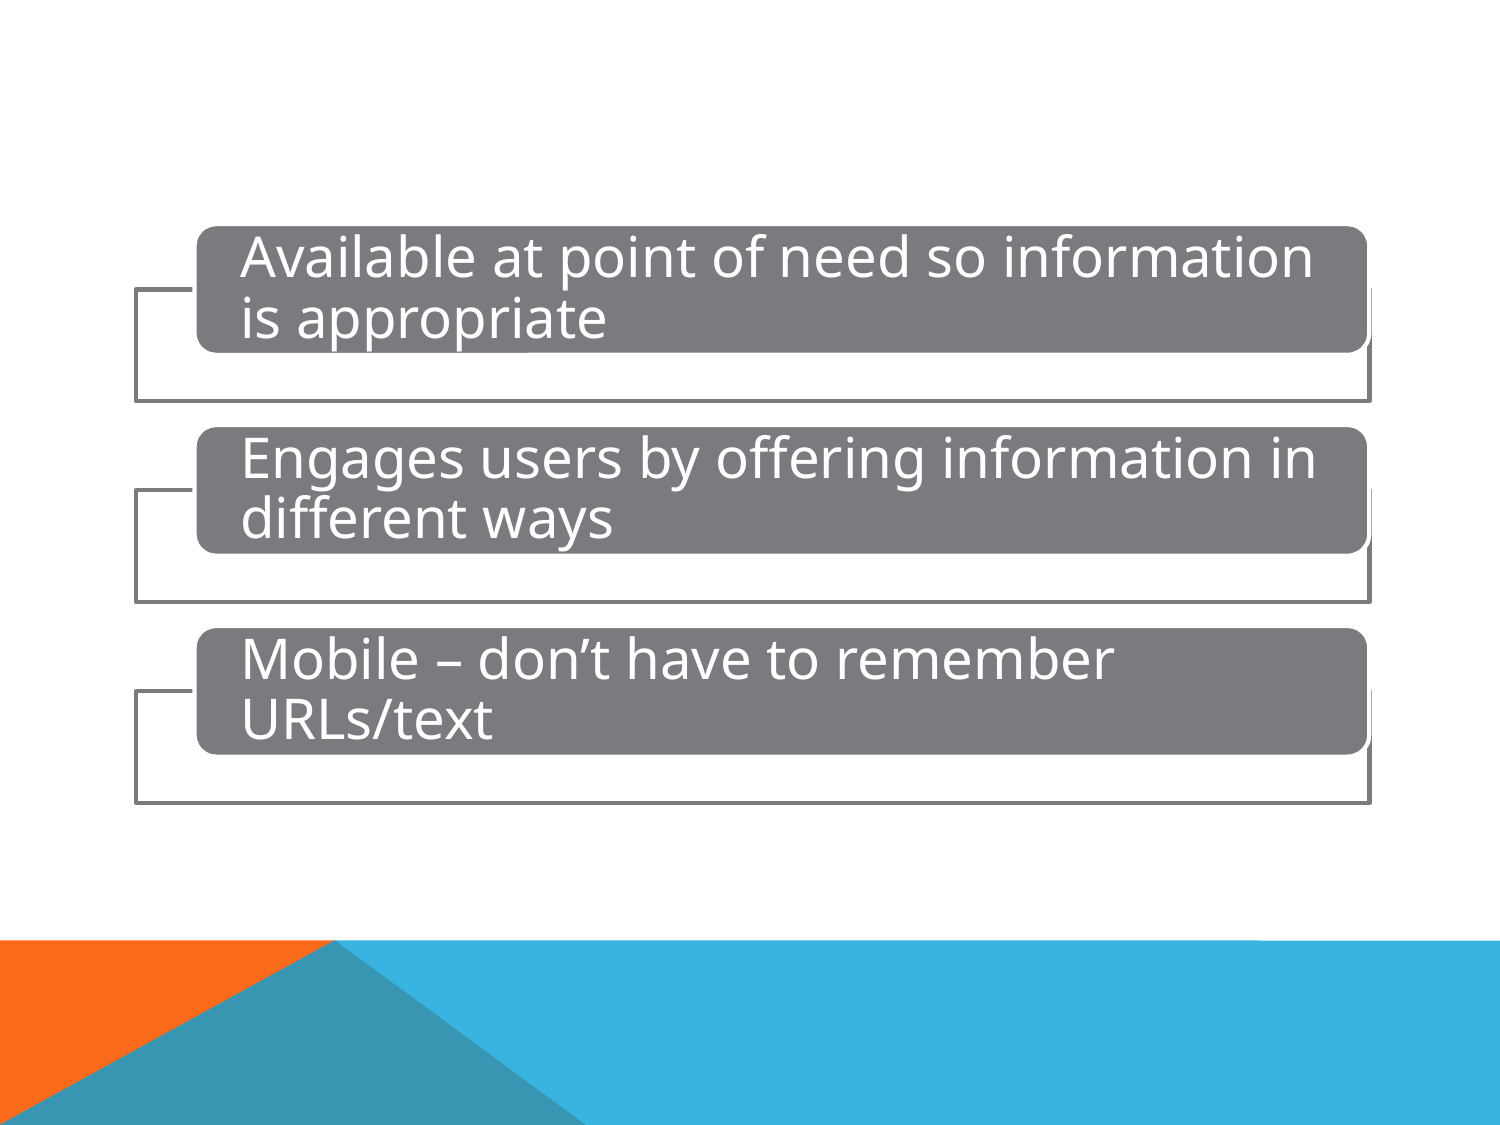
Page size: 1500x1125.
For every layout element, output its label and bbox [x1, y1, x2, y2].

list [135, 219, 1370, 808]
